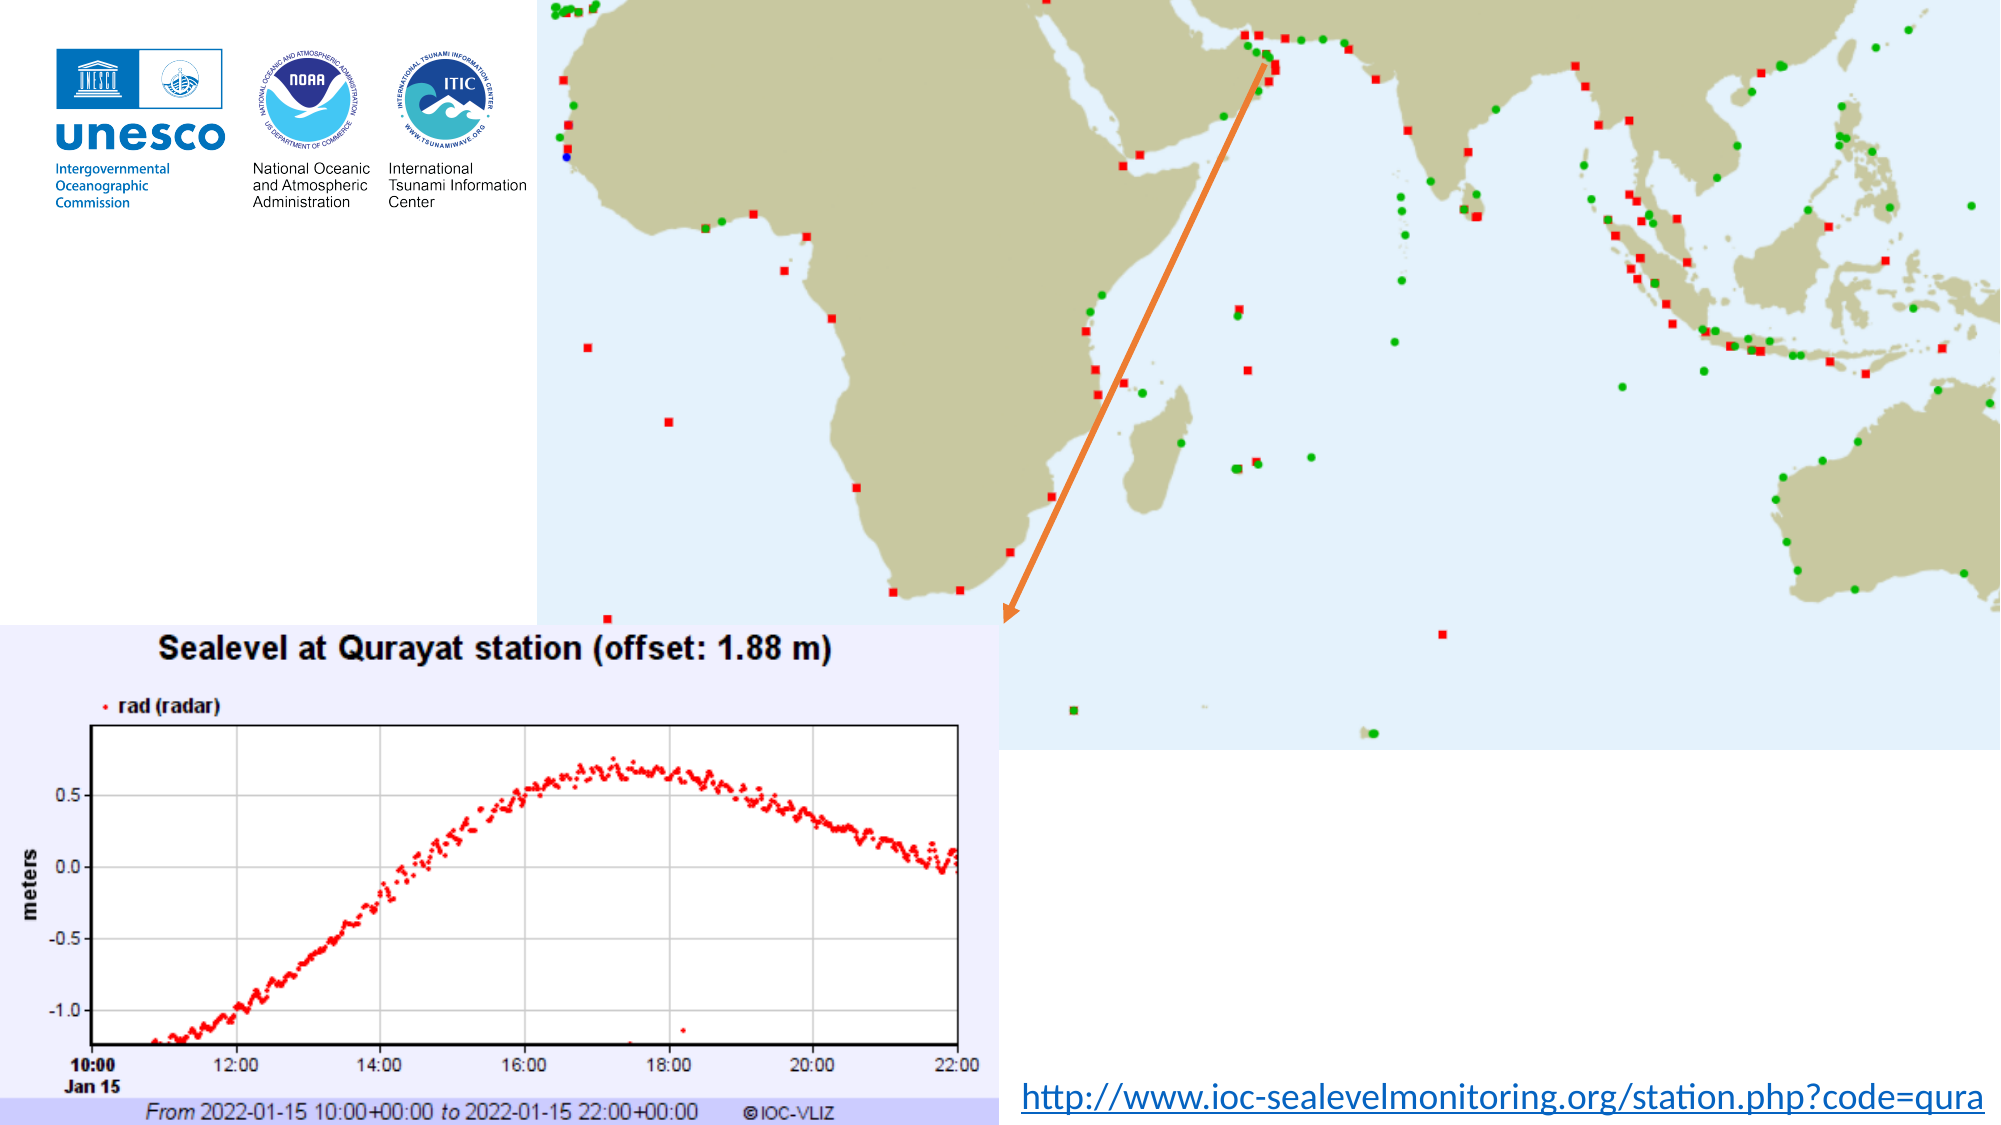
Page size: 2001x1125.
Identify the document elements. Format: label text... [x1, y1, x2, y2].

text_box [1003, 63, 1265, 624]
picture [43, 35, 527, 221]
text_box http://www.ioc-sealevelmonitoring.org/station.php?code=qura [999, 1064, 2000, 1125]
picture [0, 0, 2000, 1125]
